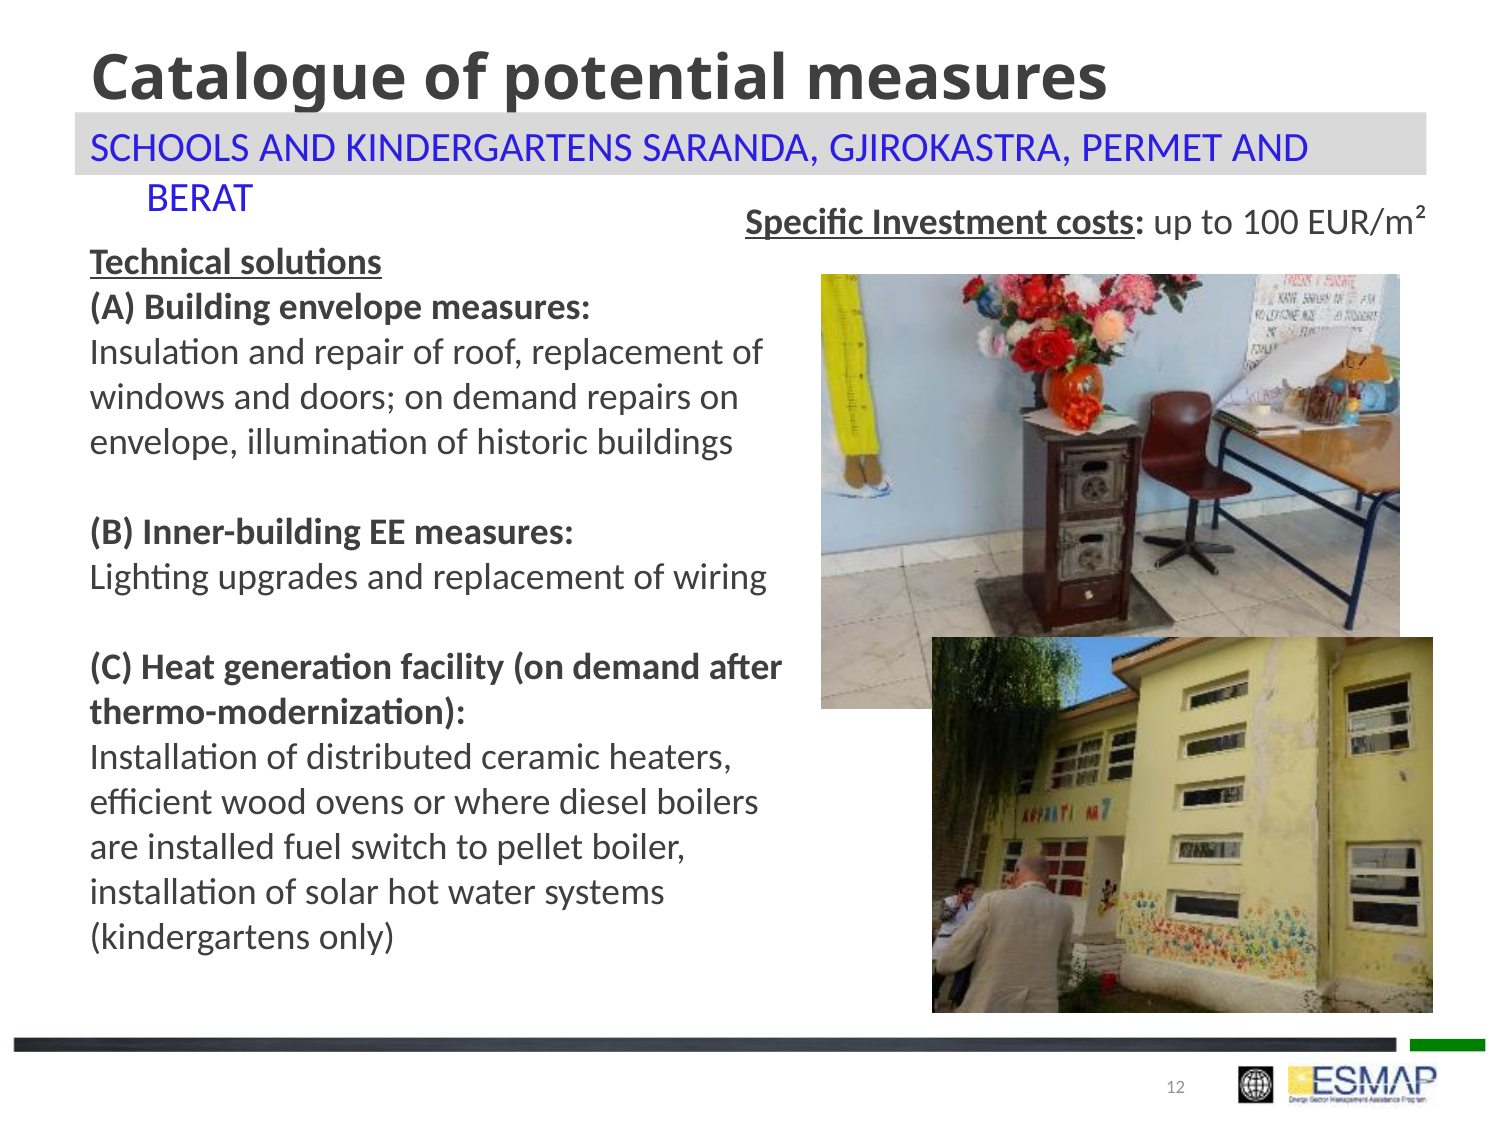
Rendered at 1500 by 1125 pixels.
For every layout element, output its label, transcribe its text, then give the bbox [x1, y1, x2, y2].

text_box Technical solutions (A) Building envelope measures: Insulation and repair of roof, replacement of windows and doors; on demand repairs on envelope, illumination of historic buildings (B) Inner-building EE measures: Lighting upgrades and replacement of wiring (C) Heat generation facility (on demand after thermo-modernization): Installation of distributed ceramic heaters, efficient wood ovens or where diesel boilers are installed fuel switch to pellet boiler, installation of solar hot water systems (kindergartens only) [74, 184, 825, 965]
picture [821, 274, 1433, 1013]
picture [6, 1038, 1463, 1109]
picture [1237, 1065, 1275, 1105]
list Schools and Kindergartens Saranda, Gjirokastra, Permet and Berat [74, 112, 1427, 175]
text_box Specific Investment costs: up to 100 EUR/m² [730, 189, 1442, 250]
title Catalogue of potential measures [75, 37, 1425, 112]
slide_number 12 [1050, 1069, 1200, 1103]
